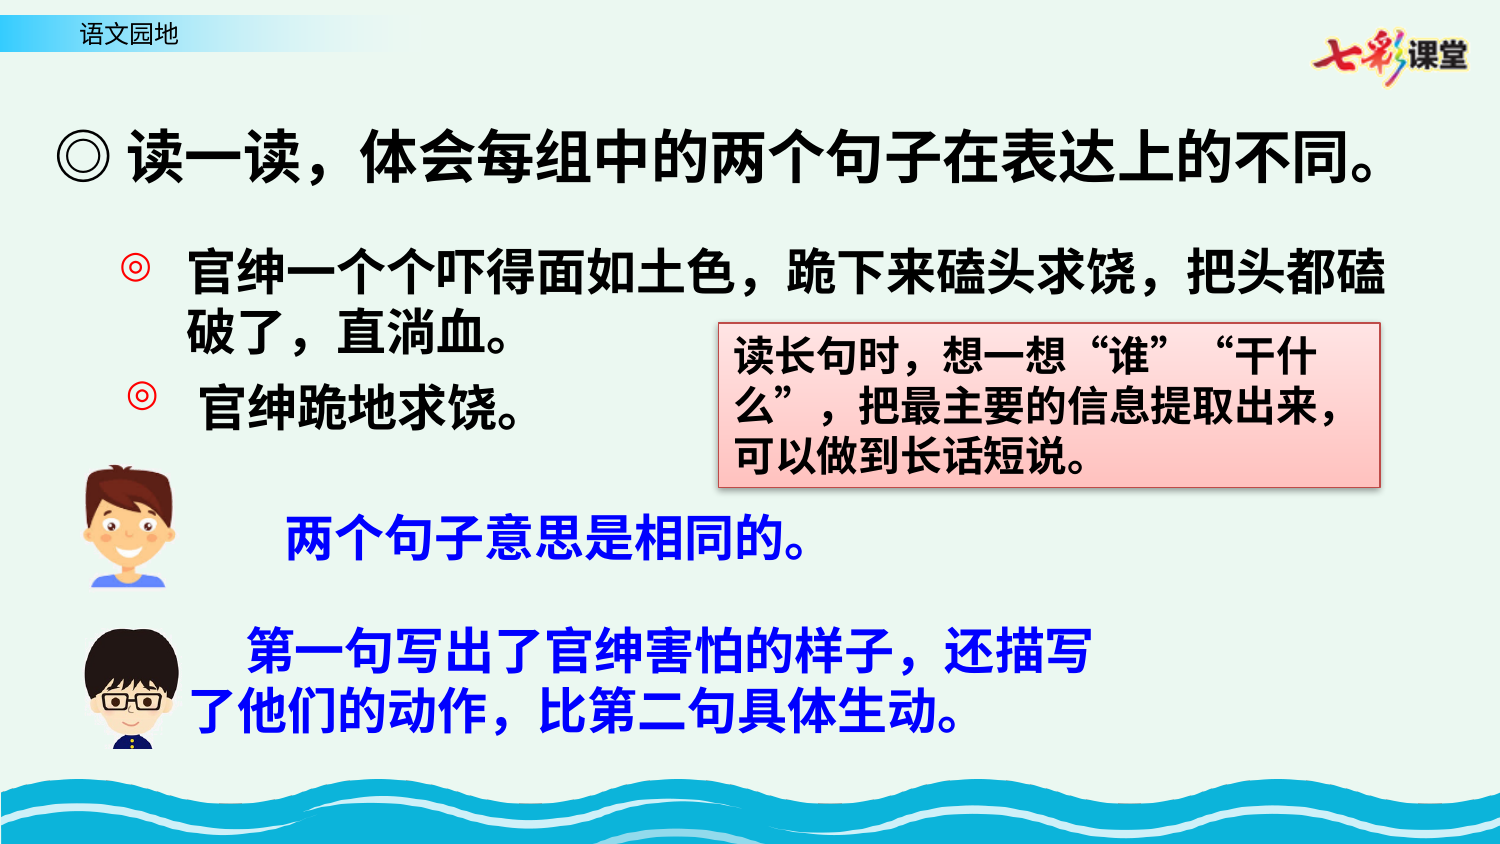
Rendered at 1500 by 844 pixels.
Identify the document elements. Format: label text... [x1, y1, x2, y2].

text_box ◎ [119, 371, 174, 432]
text_box ◎读一读，体会每组中的两个句子在表达上的不同。 [0, 100, 1442, 211]
text_box 官绅一个个吓得面如土色，跪下来磕头求饶，把头都磕破了，直淌血。 [171, 232, 1435, 368]
picture [71, 447, 184, 596]
text_box 读长句时，想一想“谁”“干什么”，把最主要的信息提取出来，可以做到长话短说。 [718, 322, 1381, 488]
picture [1, 804, 281, 835]
picture [814, 806, 1500, 838]
text_box 官绅跪地求饶。 [183, 368, 561, 444]
text_box ◎ [104, 232, 167, 293]
picture [597, 829, 759, 844]
picture [1308, 14, 1477, 95]
text_box 两个句子意思是相同的。 [269, 498, 853, 574]
picture [323, 797, 698, 828]
text_box 第一句写出了官绅害怕的样子，还描写了他们的动作，比第二句具体生动。 [173, 612, 1114, 748]
picture [1, 628, 1500, 803]
